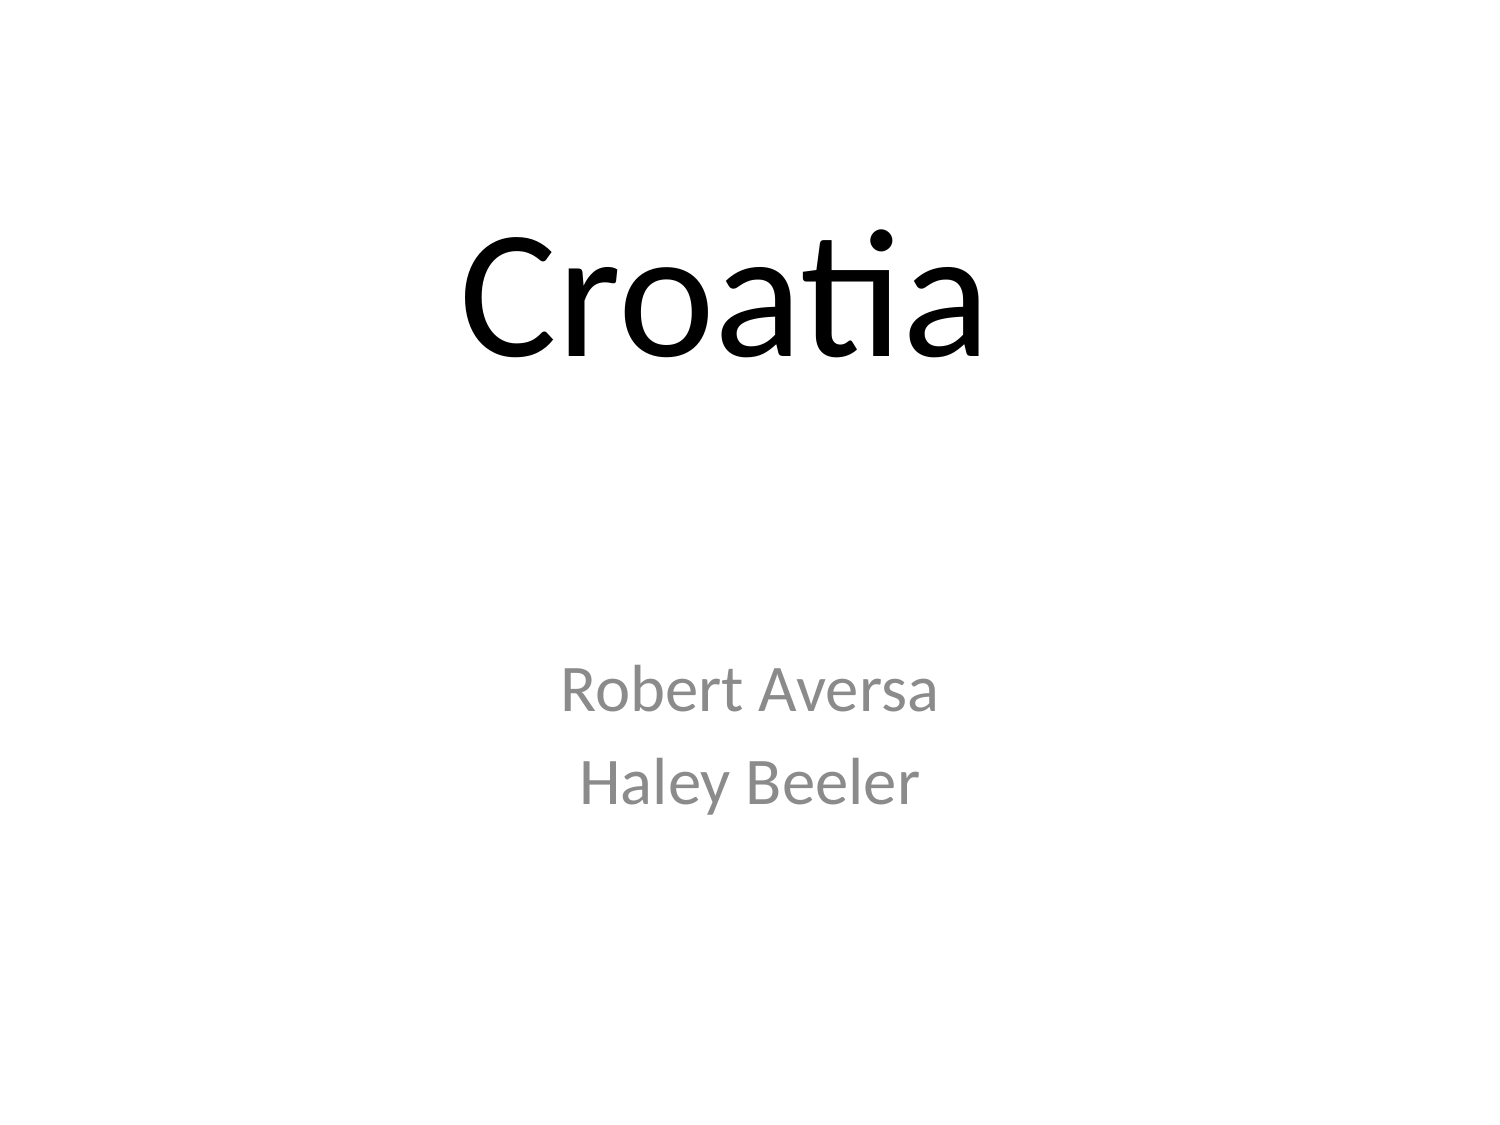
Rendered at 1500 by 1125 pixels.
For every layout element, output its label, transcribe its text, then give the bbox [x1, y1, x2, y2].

title Croatia [87, 162, 1363, 404]
subtitle Robert Aversa Haley Beeler [225, 637, 1275, 925]
